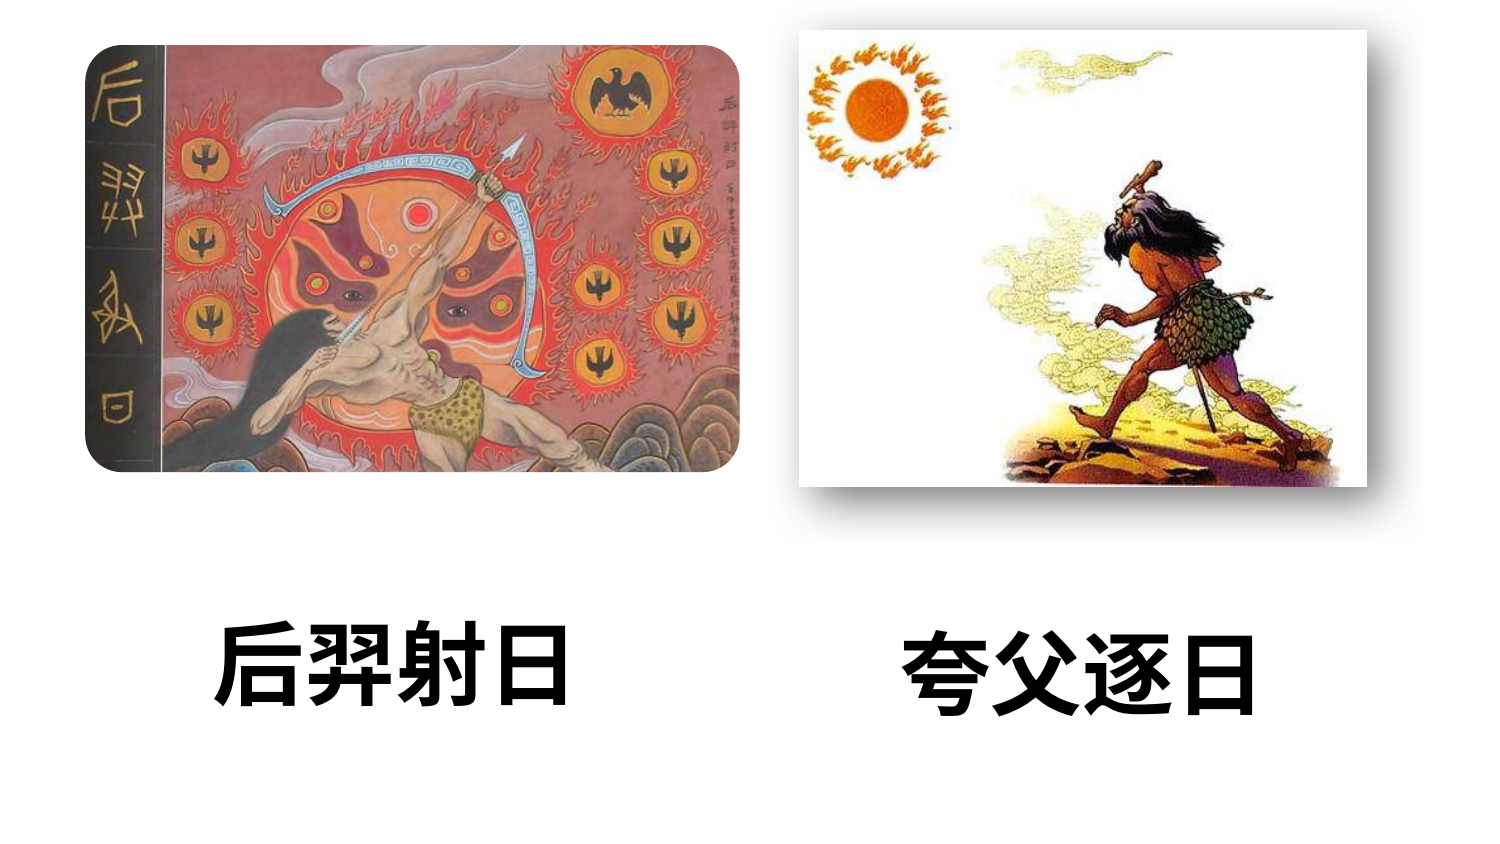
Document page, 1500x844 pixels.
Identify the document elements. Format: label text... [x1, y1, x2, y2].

picture [798, 30, 1367, 487]
text_box 后羿射日 [198, 599, 595, 725]
picture [84, 44, 740, 473]
text_box 夸父逐日 [884, 609, 1282, 735]
